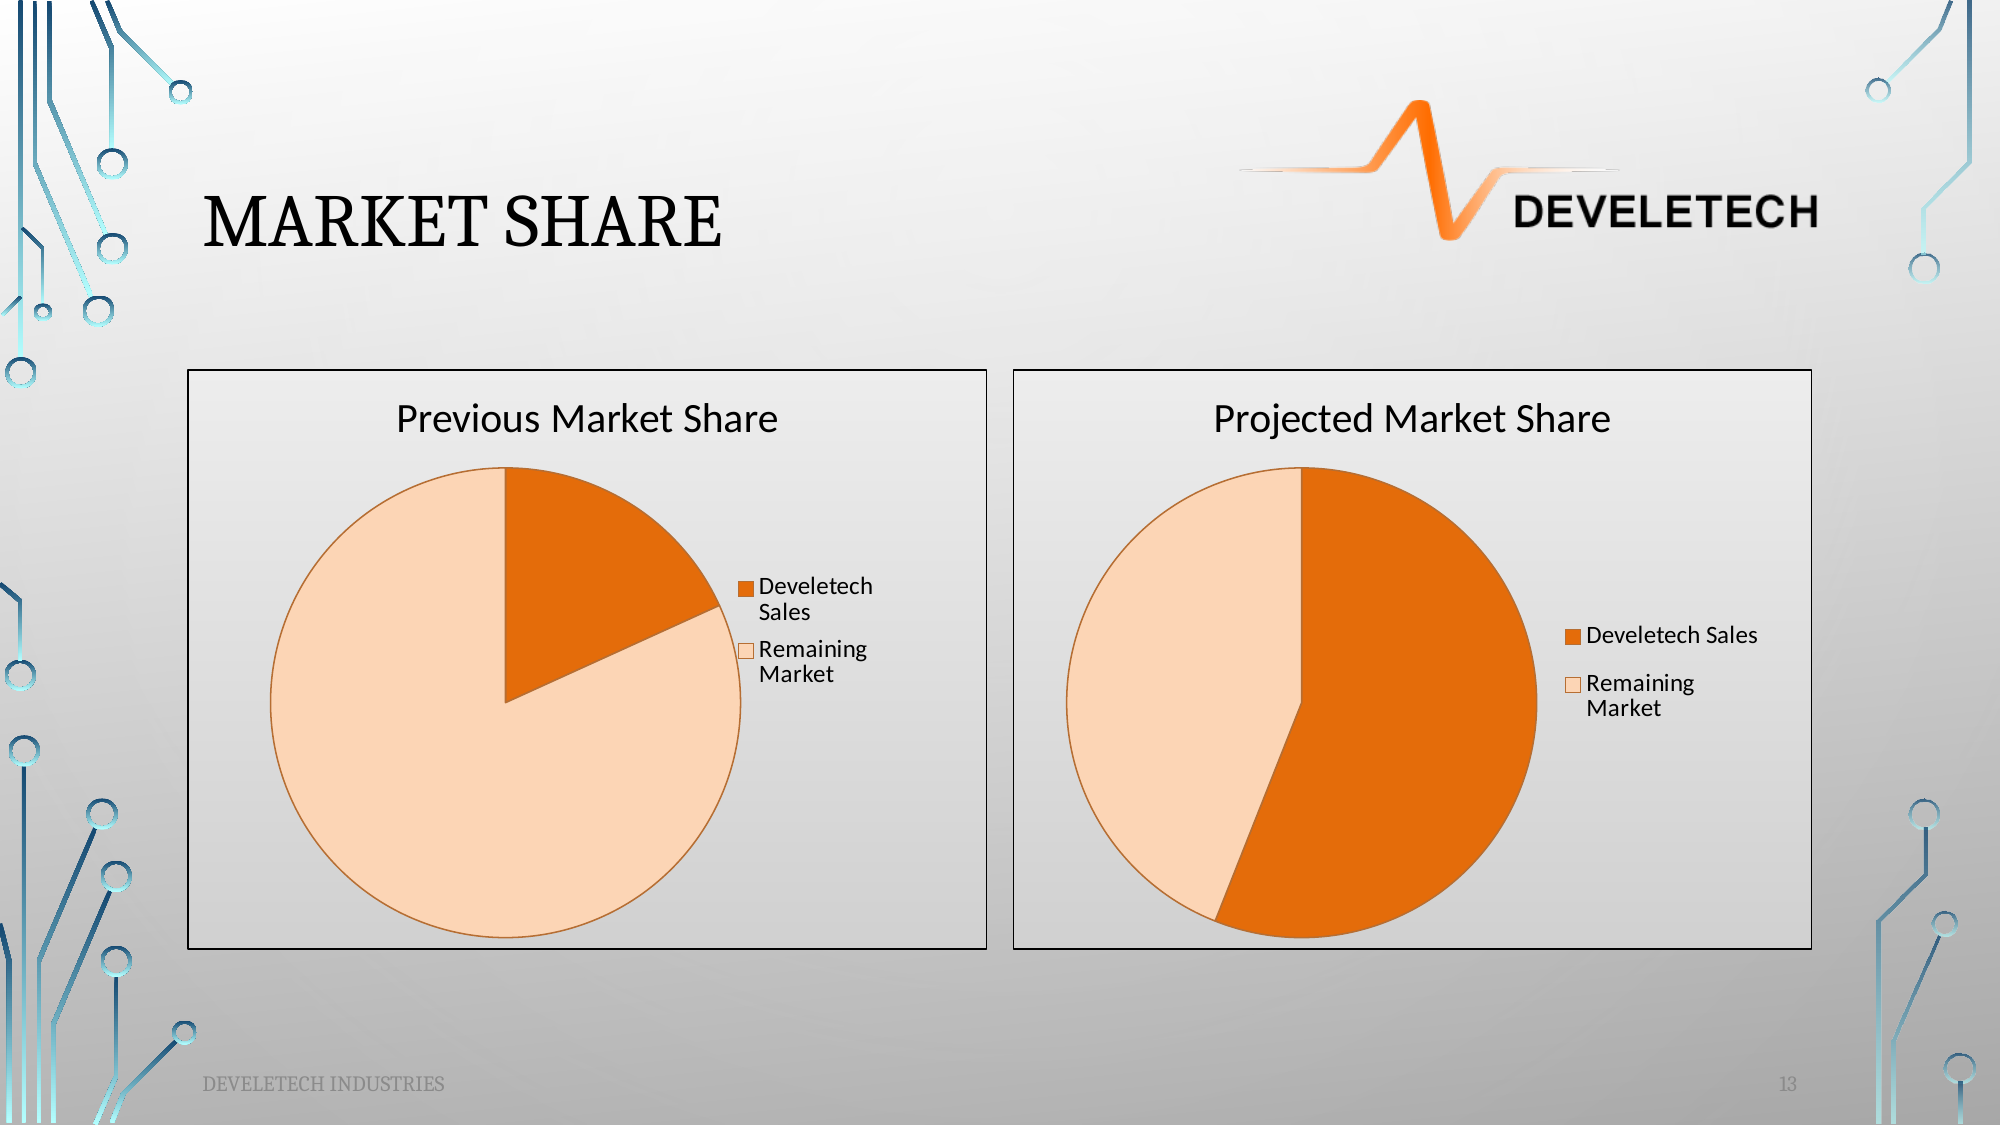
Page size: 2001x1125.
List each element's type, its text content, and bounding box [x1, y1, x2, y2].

title Market share [187, 101, 1224, 344]
footer Develetech Industries [187, 1052, 1211, 1113]
slide_number 13 [1685, 1052, 1813, 1113]
chart [186, 368, 988, 951]
picture [1239, 100, 1820, 250]
chart [1012, 368, 1813, 951]
